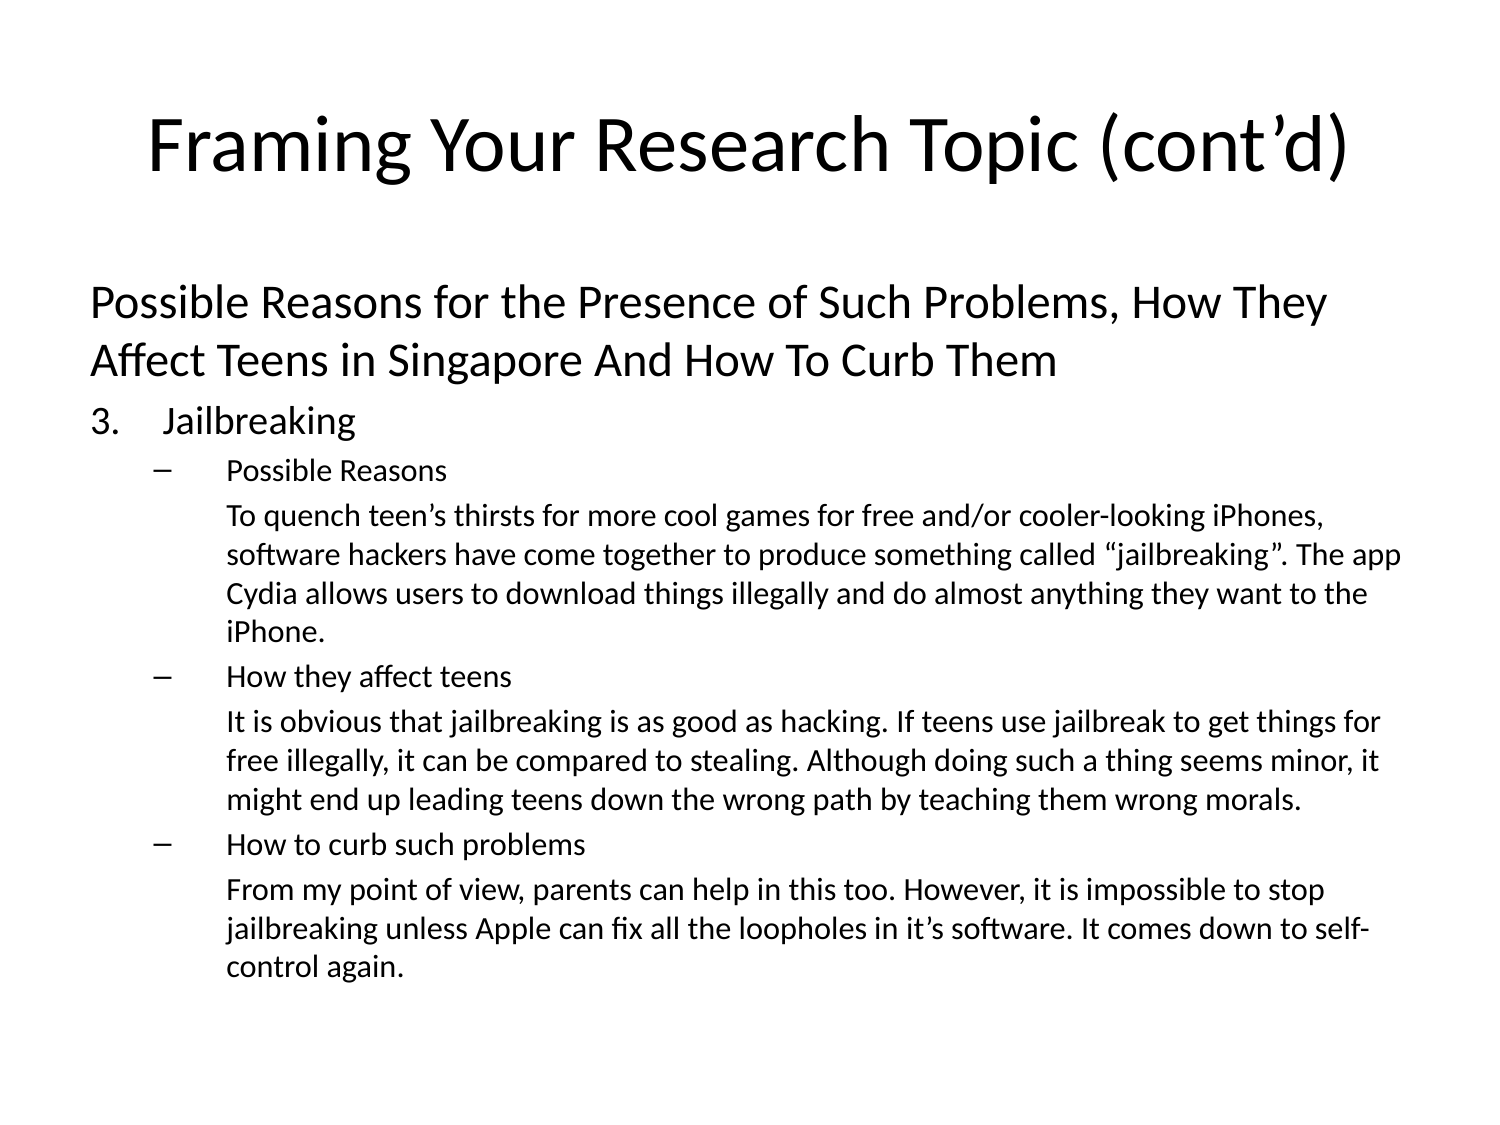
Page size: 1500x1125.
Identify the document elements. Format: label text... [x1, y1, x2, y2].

title Framing Your Research Topic (cont’d) [75, 45, 1425, 233]
list Possible Reasons for the Presence of Such Problems, How They Affect Teens in Singapore And How To Curb Them 3. Jailbreaking Possible Reasons To quench teen’s thirsts for more cool games for free and/or cooler-looking iPhones, software hackers have come together to produce something called “jailbreaking”. The app Cydia allows users to download things illegally and do almost anything they want to the iPhone. How they affect teens It is obvious that jailbreaking is as good as hacking. If teens use jailbreak to get things for free illegally, it can be compared to stealing. Although doing such a thing seems minor, it might end up leading teens down the wrong path by teaching them wrong morals. How to curb such problems From my point of view, parents can help in this too. However, it is impossible to stop jailbreaking unless Apple can fix all the loopholes in it’s software. It comes down to self-control again. [75, 262, 1425, 1005]
